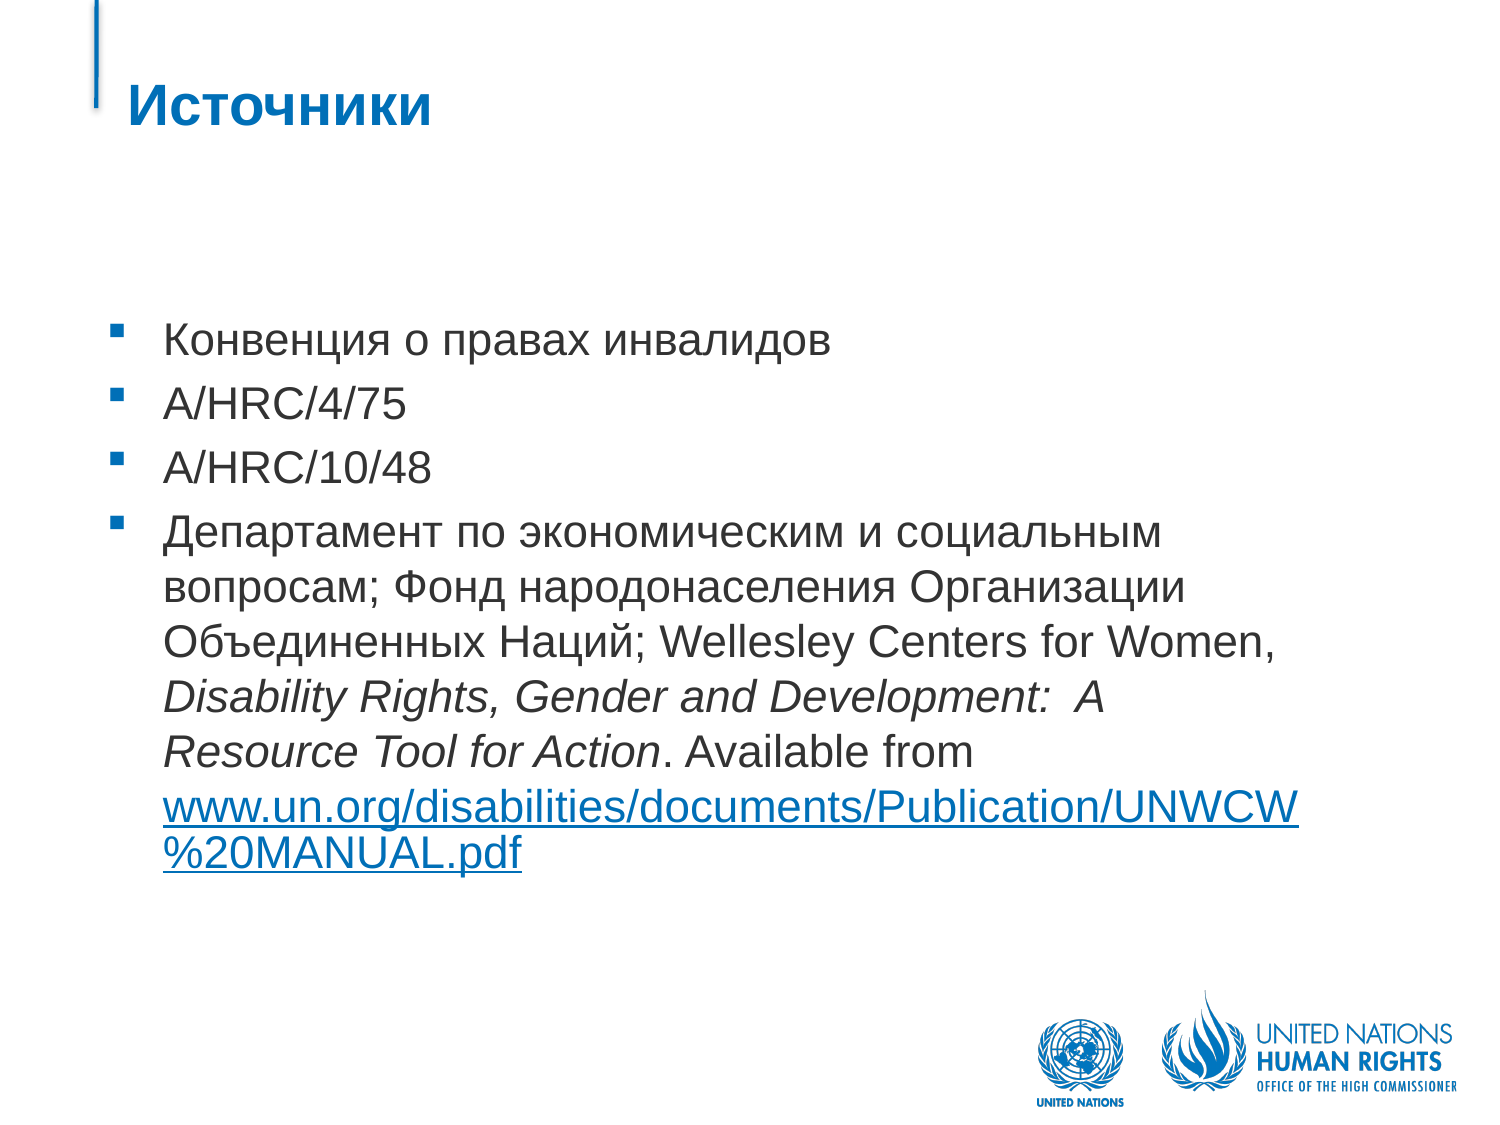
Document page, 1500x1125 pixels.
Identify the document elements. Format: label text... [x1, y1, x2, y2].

list Конвенция о правах инвалидов A/HRC/4/75 A/HRC/10/48 Департамент по экономическим и социальным вопросам; Фонд народонаселения Организации Объединенных Наций; Wellesley Centers for Women, Disability Rights, Gender and Development: A Resource Tool for Action. Available from www.un.org/disabilities/documents/Publication/UNWCW%20MANUAL.pdf [91, 301, 1319, 813]
picture [1037, 990, 1457, 1107]
title Источники [112, 59, 1463, 248]
